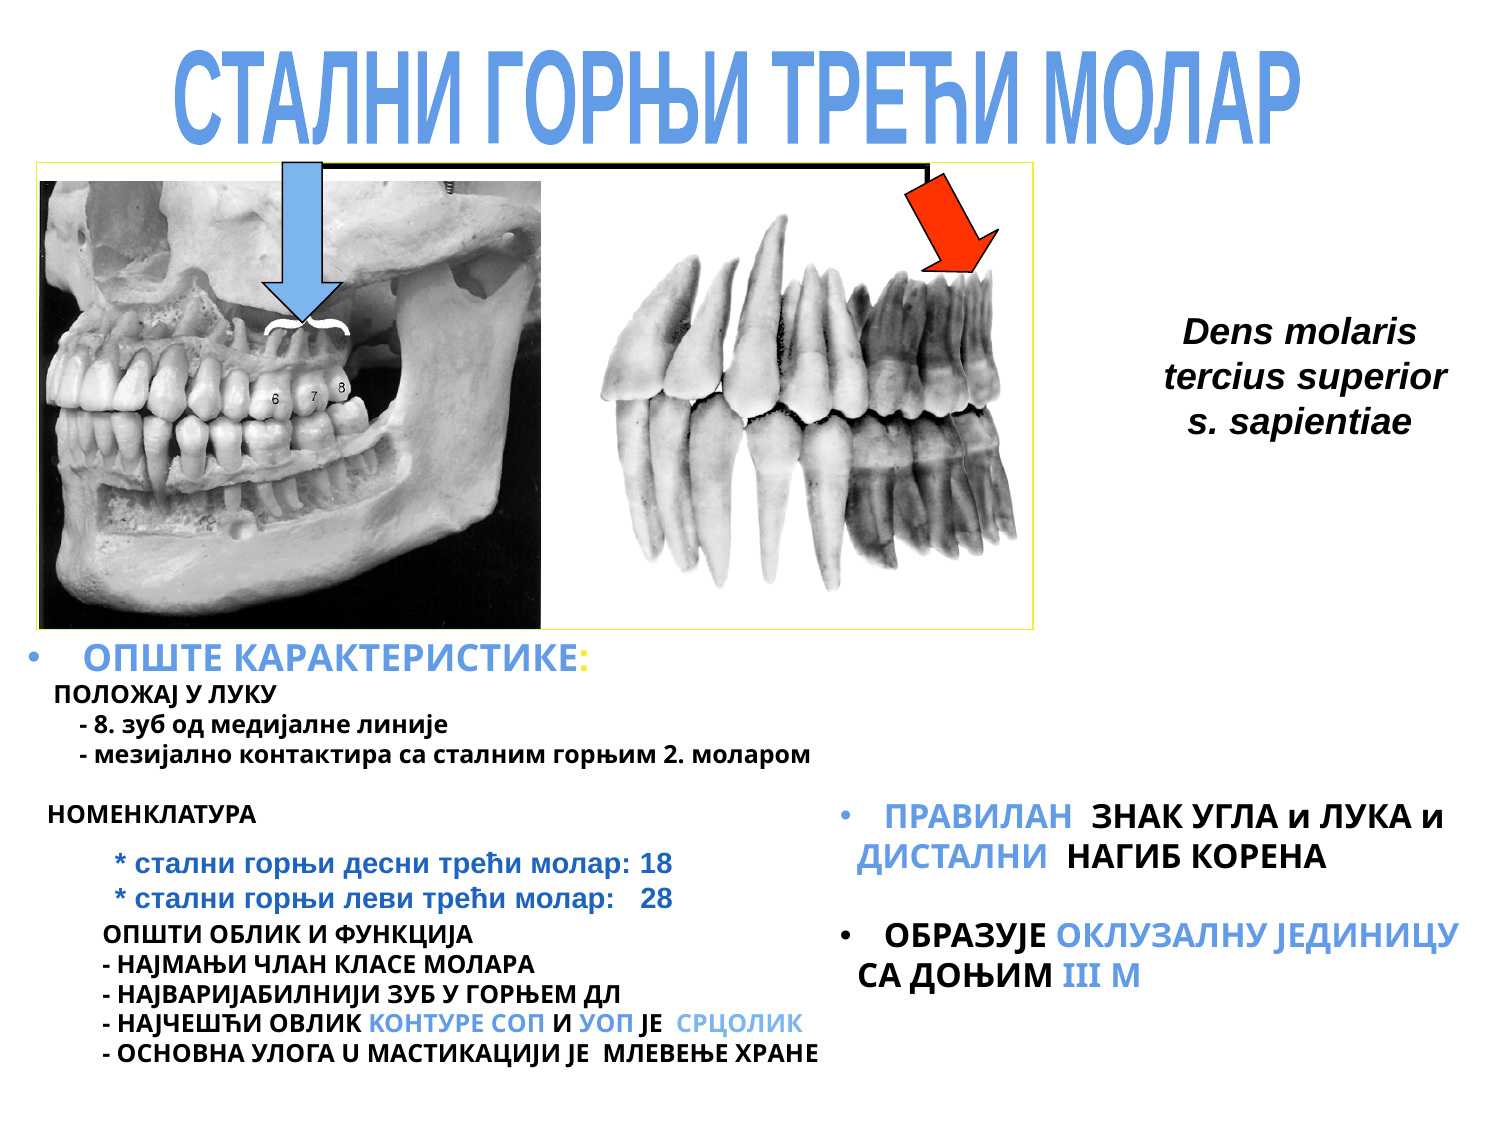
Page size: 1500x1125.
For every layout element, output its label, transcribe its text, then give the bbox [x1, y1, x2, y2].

text_box Dens molaris tercius superior s. sapientiae [1100, 299, 1500, 450]
text_box * стални горњи десни трећи молар: 18 * стални горњи леви трећи молар: 28 [100, 837, 688, 923]
text_box ОПШТЕ КАРAКТЕРИСТИКЕ: ПОЛOЖАЈ У ЛУКУ - 8. зуб од медијалне линије - мезијално контактира са сталним горњим 2. моларом НОМЕНКЛАТУРА ОПШТИ ОБЛИК И ФУНКЦИЈА - НАЈМАЊИ ЧЛAН КЛAСЕ МОЛAРA - НAЈВAРИJAБИЛНИJИ ЗУБ У ГOРЊЕМ ДЛ - НAJЧЕШЋИ OBЛИK KOНТУРE СOП И УOП JE СРЦОЛИК - OСНOВНА УЛOГА U МАСТИКAЦИЈИ ЈЕ МЛEВEЊE ХРAНЕ [12, 626, 888, 1076]
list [37, 163, 1033, 629]
text_box ПРАВИЛАН ЗНАК УГЛА и ЛУКА и ДИСТАЛНИ НАГИБ КОРЕНА ОБРАЗУЈЕ ОКЛУЗАЛНУ ЈЕДИНИЦУ СА ДОЊИМ III M [824, 787, 1487, 1002]
